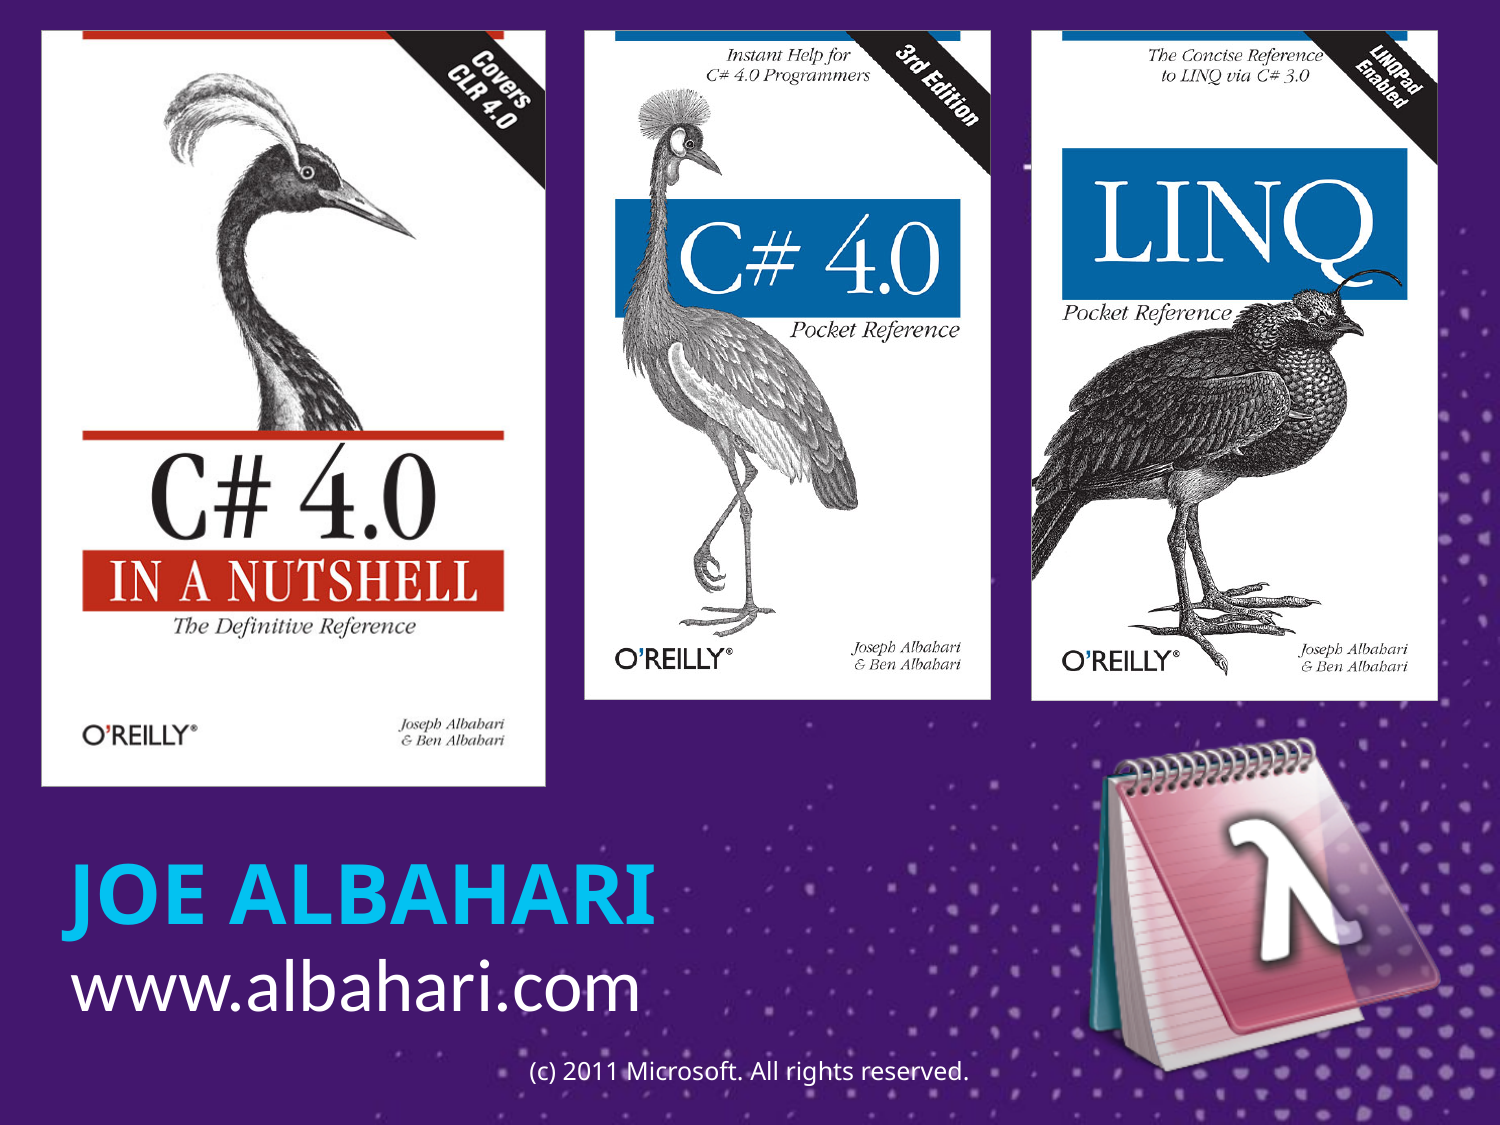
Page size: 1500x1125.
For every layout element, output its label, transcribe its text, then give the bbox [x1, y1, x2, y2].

footer (c) 2011 Microsoft. All rights reserved. [512, 1042, 988, 1103]
title Joe Albahari [53, 834, 1075, 1058]
text_box www.albahari.com [55, 928, 659, 1034]
picture [0, 0, 1500, 1125]
